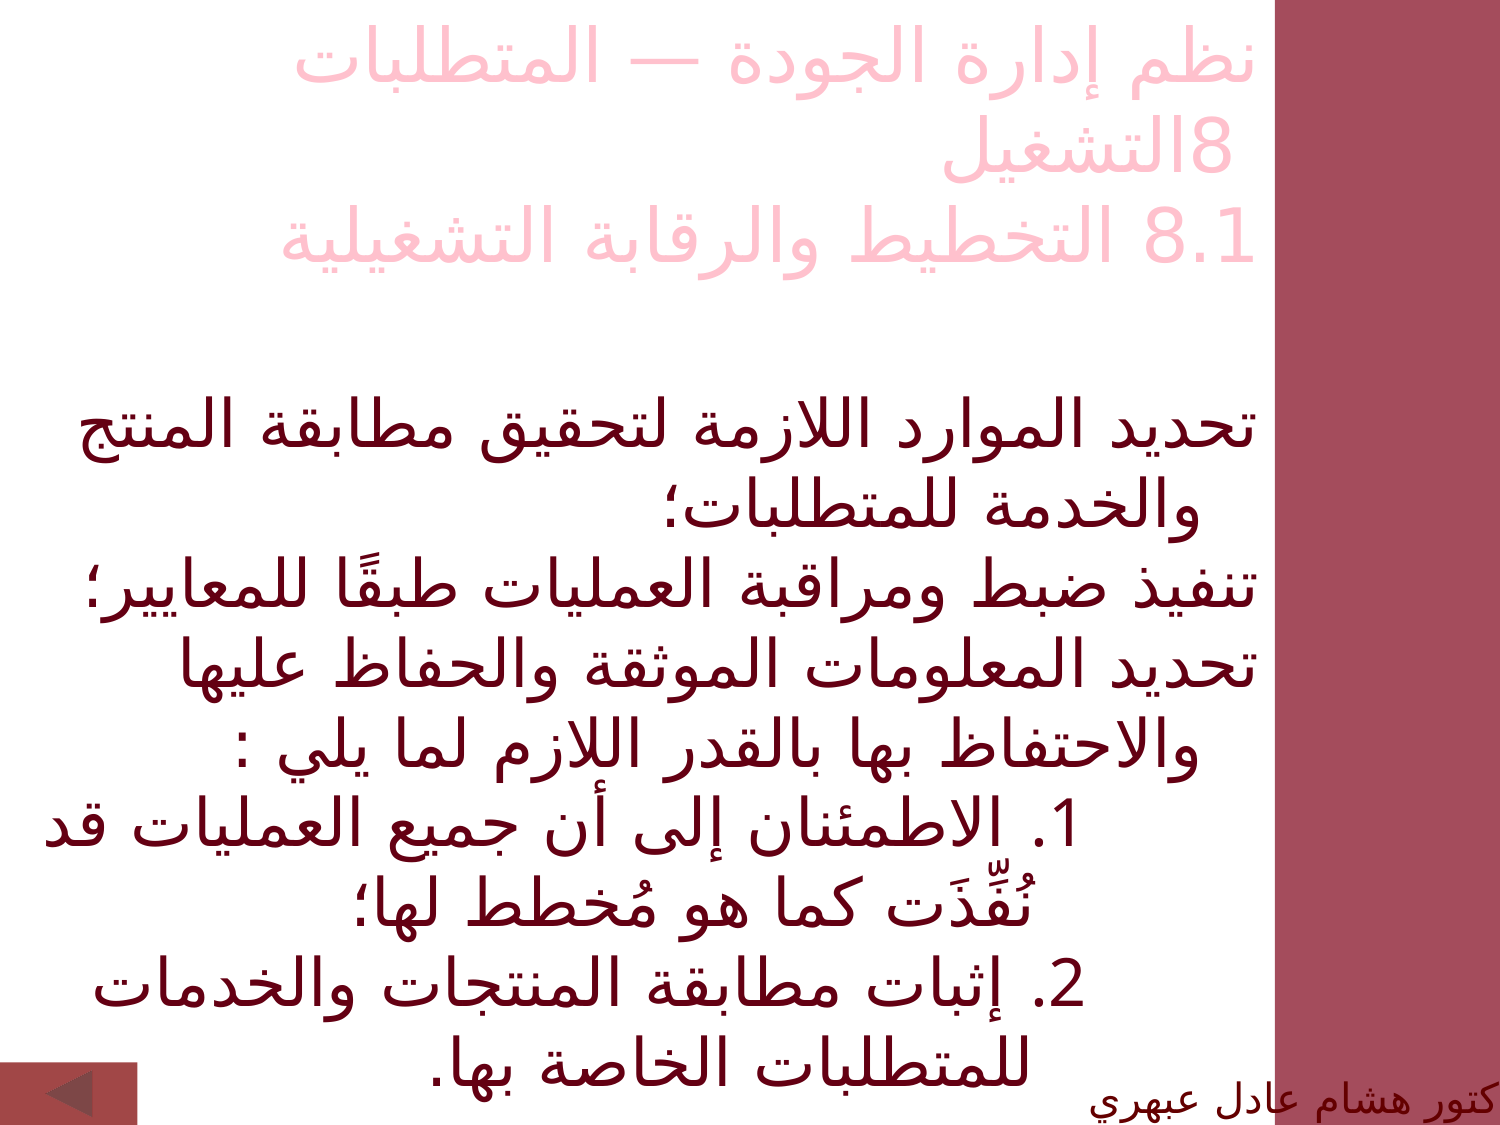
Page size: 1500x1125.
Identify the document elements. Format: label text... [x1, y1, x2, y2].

text_box [1273, 0, 1500, 1064]
text_box [0, 1060, 140, 1125]
text_box تحديد الموارد اللازمة لتحقيق مطابقة المنتج والخدمة للمتطلبات؛ تنفيذ ضبط ومراقبة العمليات طبقًا للمعايير؛ تحديد المعلومات الموثقة والحفاظ عليها والاحتفاظ بها بالقدر اللازم لما يلي : الاطمئنان إلى أن جميع العمليات قد نُفِّذَت كما هو مُخطط لها؛ إثبات مطابقة المنتجات والخدمات للمتطلبات الخاصة بها. [0, 373, 1275, 1108]
text_box الدكتور هشام عادل عبهري [1073, 1064, 1500, 1125]
text_box نظم إدارة الجودة — المتطلبات 8التشغيل 8.1 التخطيط والرقابة التشغيلية [0, 0, 1275, 285]
